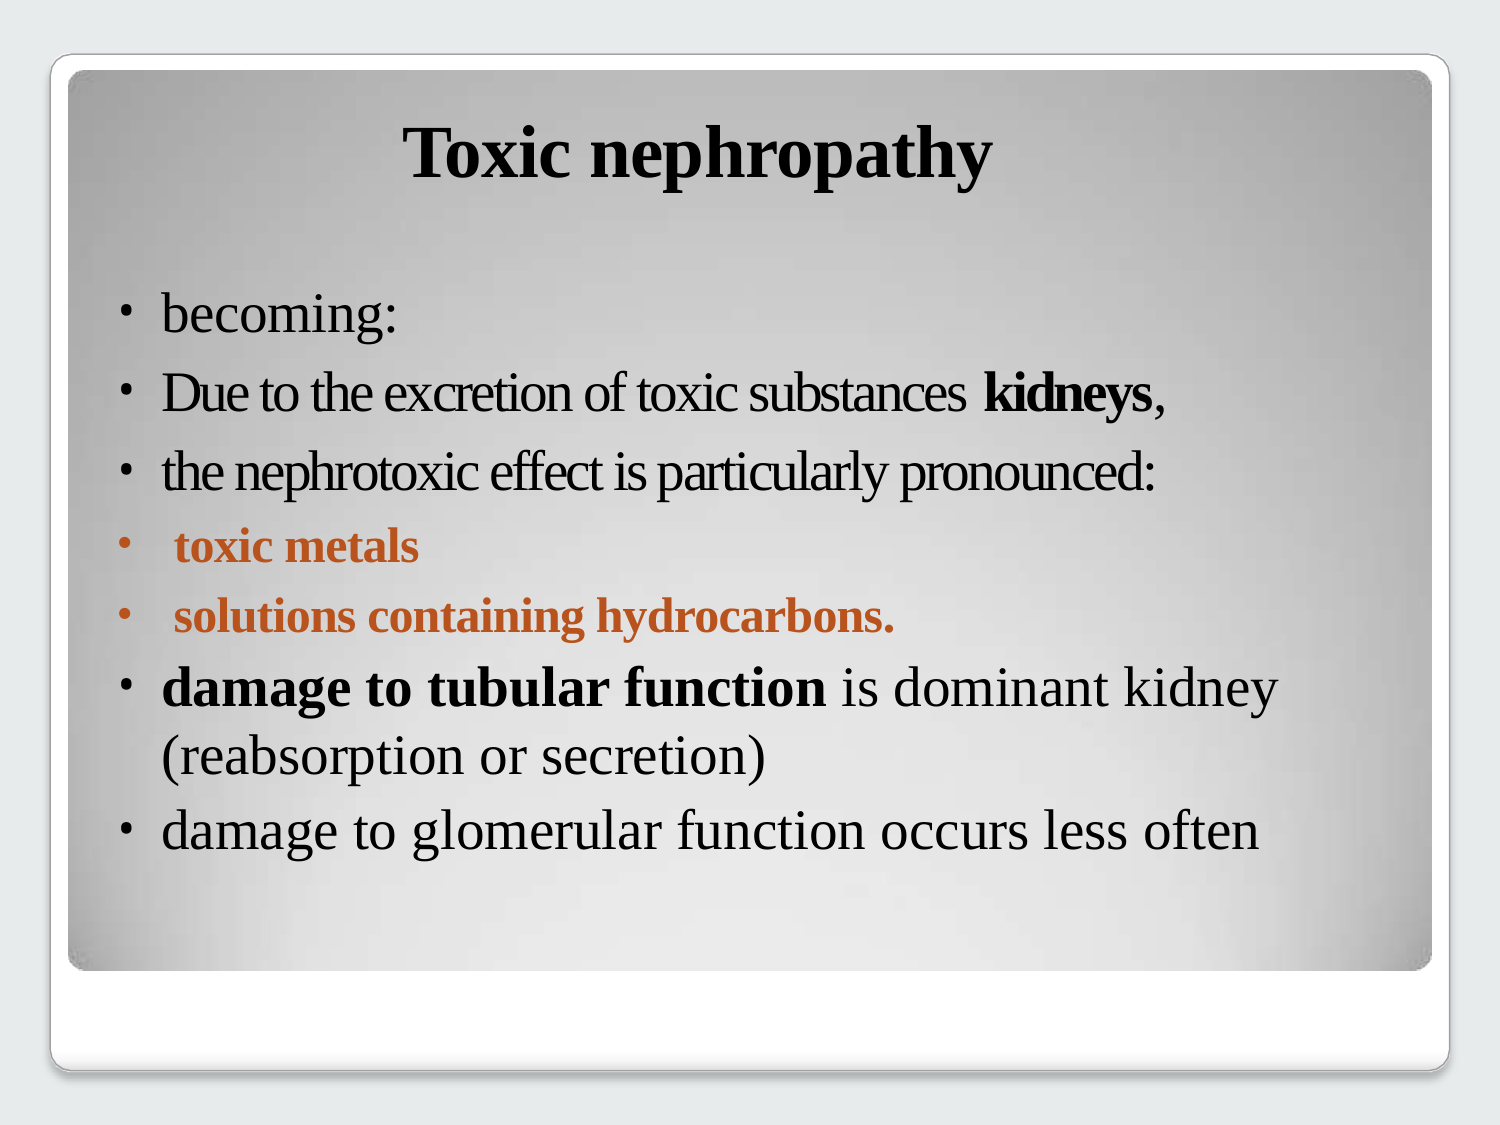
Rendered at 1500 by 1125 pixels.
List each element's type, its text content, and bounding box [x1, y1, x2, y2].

picture [36, 46, 1464, 1094]
title Toxic nephropathy [399, 99, 1167, 264]
text_box becoming: Due to the excretion of toxic substances kidneys, the nephrotoxic effect is particularly pronounced: toxic metals solutions containing hydrocarbons. damage to tubular function is dominant kidney (reabsorption or secretion) damage to glomerular function occurs less often [115, 264, 1334, 862]
